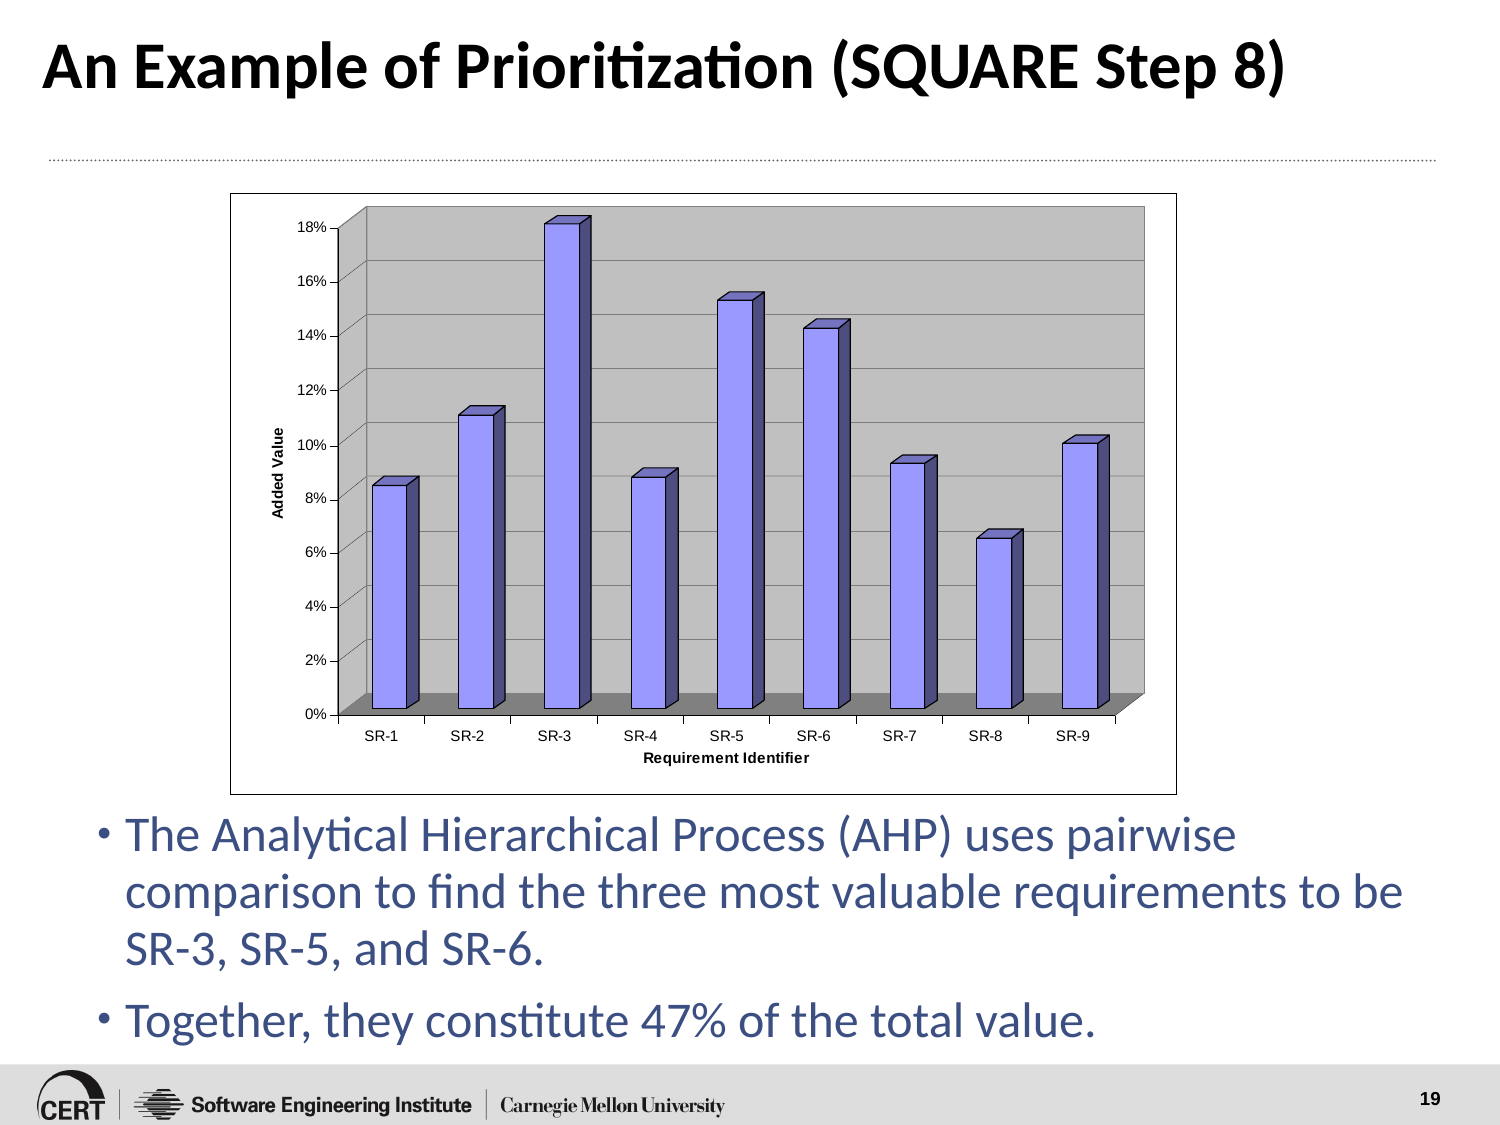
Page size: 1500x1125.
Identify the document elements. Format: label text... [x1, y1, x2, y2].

picture [224, 187, 1184, 801]
title An Example of Prioritization (SQUARE Step 8) [42, 37, 1434, 155]
picture [37, 1069, 725, 1122]
list The Analytical Hierarchical Process (AHP) uses pairwise comparison to find the three most valuable requirements to be SR-3, SR-5, and SR-6. Together, they constitute 47% of the total value. [49, 806, 1438, 1113]
